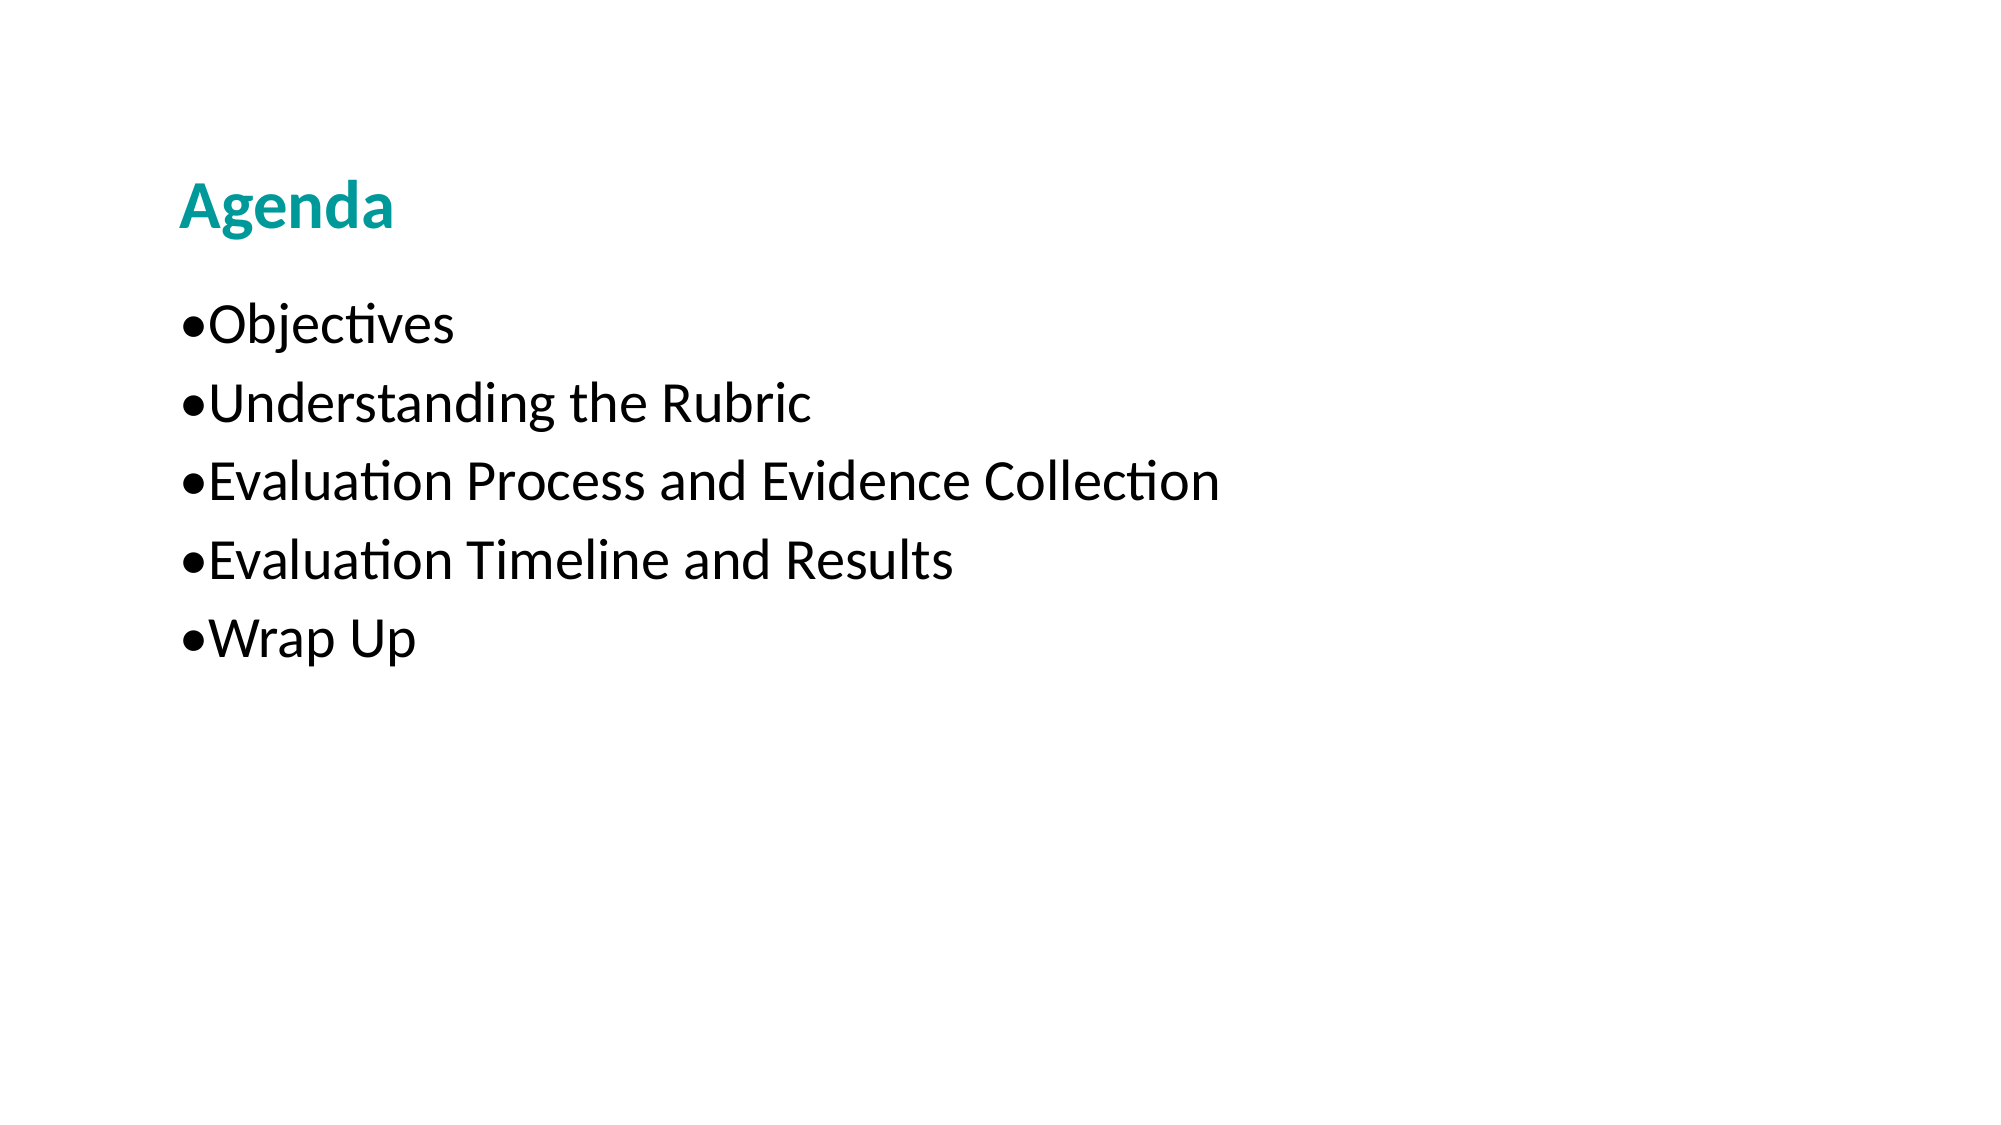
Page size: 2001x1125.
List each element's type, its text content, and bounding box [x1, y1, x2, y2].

list •Objectives •Understanding the Rubric •Evaluation Process and Evidence Collection •Evaluation Timeline and Results •Wrap Up [179, 293, 1821, 995]
title Agenda [179, 32, 1821, 243]
